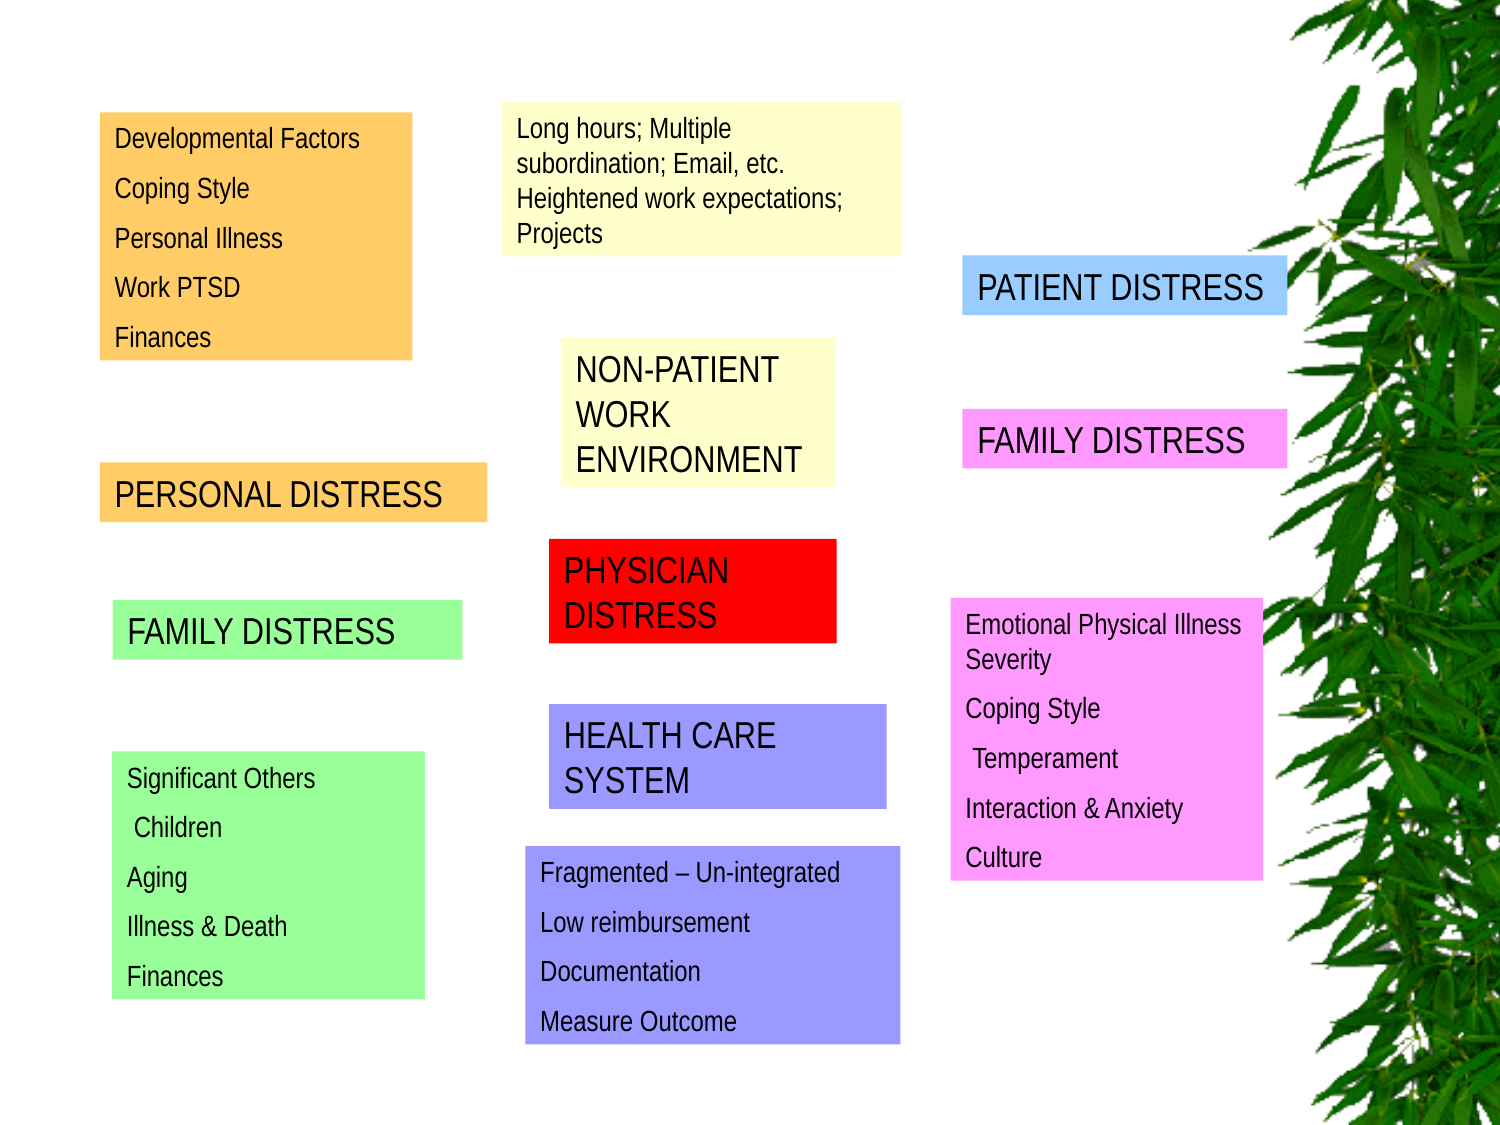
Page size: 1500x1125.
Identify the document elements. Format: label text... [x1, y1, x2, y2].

picture [1206, 0, 1500, 1125]
text_box Long hours; Multiple subordination; Email, etc. Heightened work expectations; Projects [501, 101, 902, 257]
text_box PERSONAL DISTRESS [99, 462, 488, 523]
text_box NON-PATIENT WORK ENVIRONMENT [560, 337, 836, 488]
text_box FAMILY DISTRESS [962, 408, 1288, 469]
text_box PHYSICIAN DISTRESS [549, 538, 837, 644]
text_box Significant Others Children Aging Illness & Death Finances [112, 751, 425, 1000]
text_box Emotional Physical Illness Severity Coping Style Temperament Interaction & Anxiety Culture [950, 597, 1264, 881]
text_box PATIENT DISTRESS [962, 255, 1288, 316]
text_box Developmental Factors Coping Style Personal Illness Work PTSD Finances [99, 112, 413, 361]
text_box FAMILY DISTRESS [112, 599, 463, 660]
text_box Fragmented – Un-integrated Low reimbursement Documentation Measure Outcome [525, 846, 901, 1045]
text_box HEALTH CARE SYSTEM [549, 704, 887, 809]
